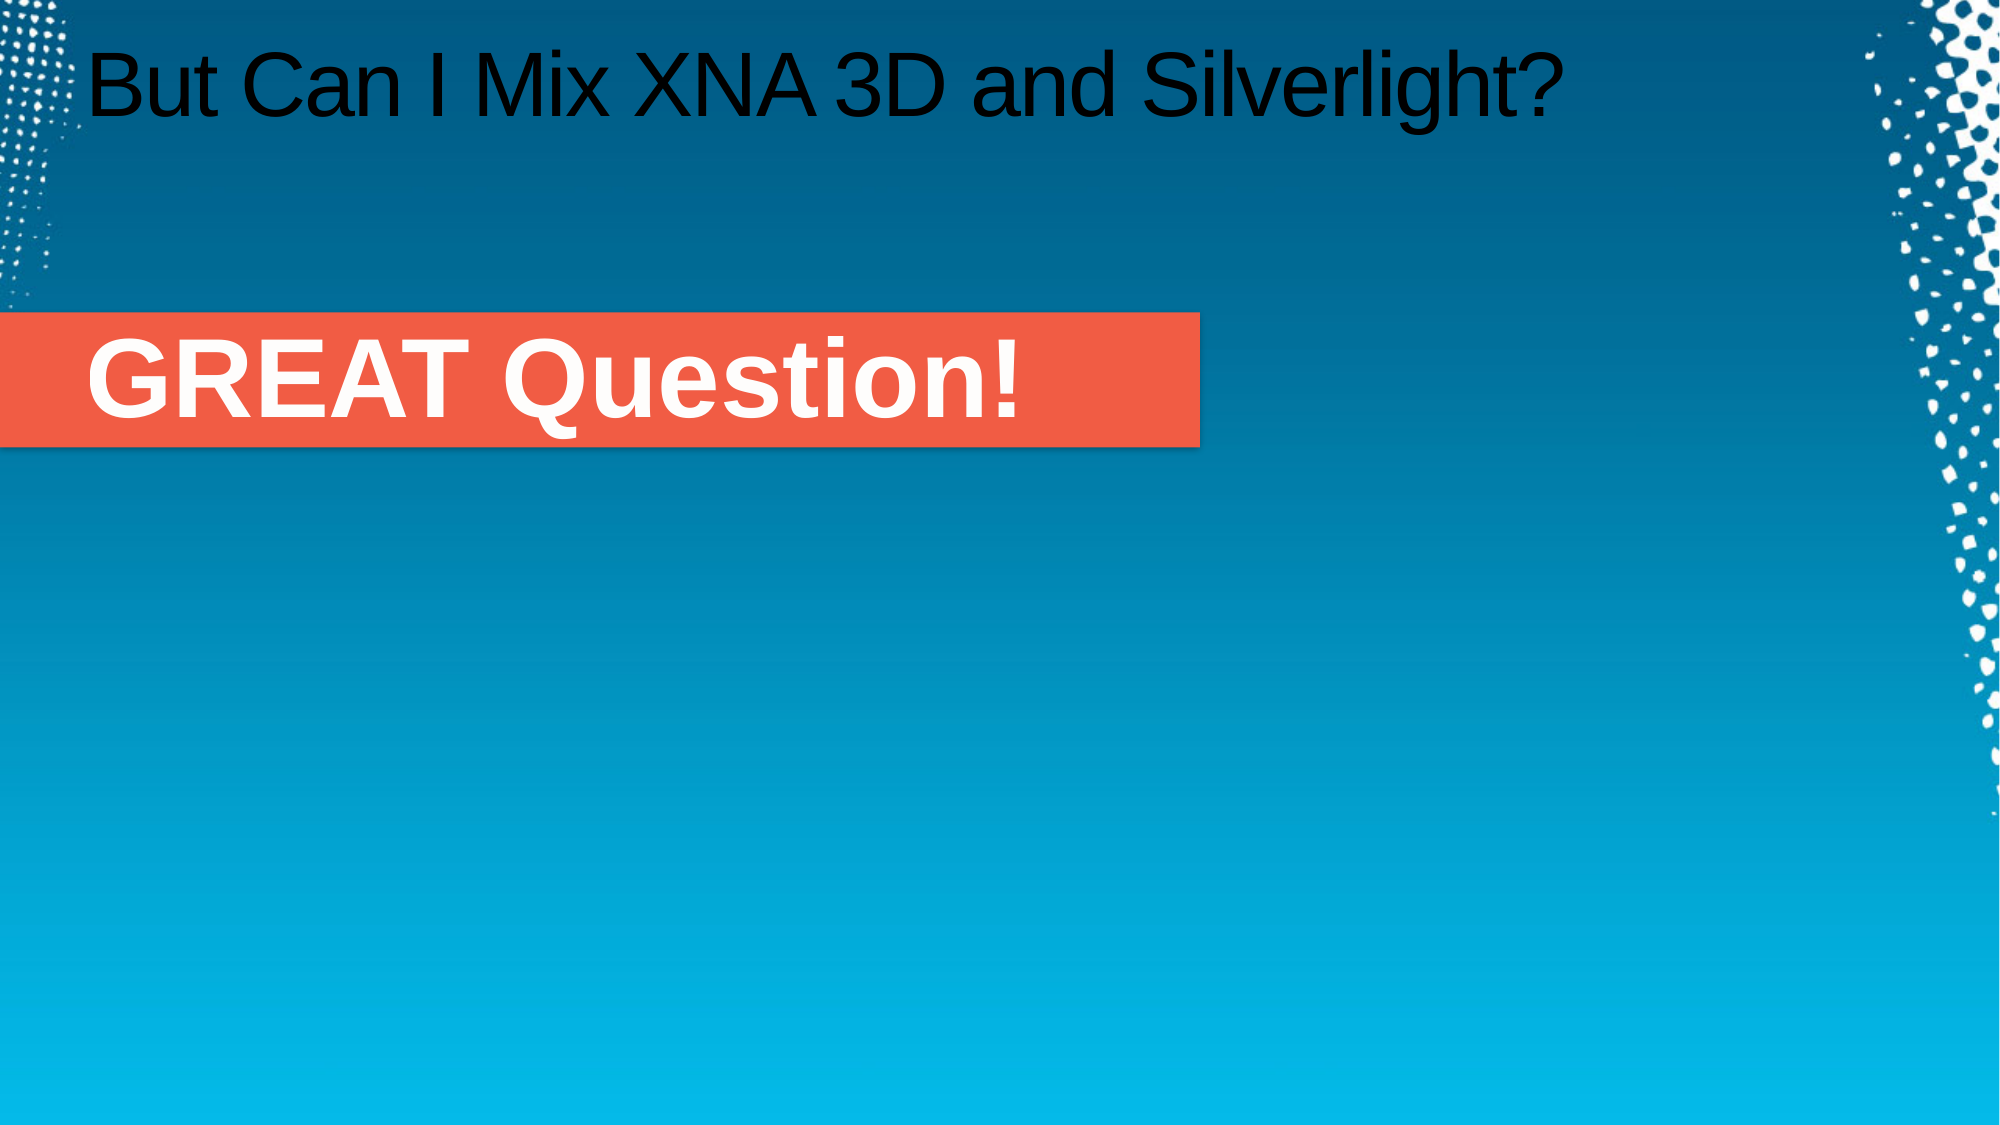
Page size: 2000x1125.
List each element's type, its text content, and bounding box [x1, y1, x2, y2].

picture [1988, 547, 2000, 561]
picture [30, 14, 40, 23]
picture [1980, 460, 1987, 469]
picture [1984, 349, 1992, 357]
picture [17, 129, 23, 136]
picture [1972, 312, 1985, 322]
picture [33, 116, 40, 124]
picture [13, 41, 25, 49]
picture [1945, 213, 1955, 220]
picture [29, 27, 38, 38]
picture [1963, 589, 1976, 607]
picture [1935, 379, 1948, 391]
picture [3, 10, 11, 18]
picture [1935, 0, 2000, 306]
picture [1926, 344, 1939, 358]
picture [1983, 404, 1992, 414]
picture [6, 97, 12, 105]
picture [1932, 235, 1943, 241]
picture [1974, 683, 1985, 694]
picture [1925, 141, 1935, 155]
picture [56, 47, 64, 55]
picture [1970, 426, 1980, 436]
picture [0, 24, 9, 33]
picture [1938, 122, 1950, 133]
picture [1889, 152, 1901, 166]
picture [11, 55, 21, 64]
picture [1979, 657, 1995, 676]
picture [1963, 278, 1976, 291]
picture [1953, 301, 1962, 312]
picture [0, 40, 9, 45]
picture [1911, 223, 1918, 230]
picture [18, 13, 26, 19]
picture [9, 84, 15, 91]
picture [1990, 492, 2000, 505]
picture [1920, 257, 1932, 264]
picture [16, 22, 23, 34]
picture [1942, 269, 1953, 276]
text_box GREAT Question! [0, 312, 1201, 448]
picture [1993, 321, 2000, 339]
picture [1930, 291, 1941, 297]
picture [1952, 502, 1967, 516]
picture [1948, 413, 1958, 424]
picture [34, 101, 43, 111]
picture [24, 72, 32, 79]
picture [1969, 625, 1985, 642]
picture [45, 16, 55, 24]
picture [1963, 535, 1977, 550]
picture [1968, 481, 1978, 492]
picture [54, 76, 60, 83]
picture [1922, 200, 1934, 207]
picture [1935, 177, 1945, 189]
picture [1992, 438, 2000, 448]
picture [42, 31, 53, 39]
picture [47, 0, 57, 10]
picture [38, 74, 47, 80]
picture [1958, 445, 1968, 460]
picture [1978, 517, 1987, 527]
picture [33, 0, 42, 10]
picture [1892, 212, 1902, 216]
picture [1898, 188, 1912, 198]
picture [1991, 637, 2000, 652]
picture [1942, 465, 1958, 483]
picture [1973, 368, 1982, 380]
picture [33, 88, 42, 97]
picture [1957, 187, 1971, 200]
picture [1972, 570, 1986, 583]
picture [1935, 431, 1946, 449]
title But Can I Mix XNA 3D and Silverlight? [85, 37, 1914, 138]
picture [55, 62, 62, 69]
picture [1991, 747, 2000, 765]
picture [1946, 155, 1961, 167]
picture [1915, 109, 1924, 119]
picture [1946, 525, 1956, 533]
picture [1925, 87, 1941, 99]
picture [0, 155, 5, 163]
picture [1982, 714, 1993, 729]
picture [1921, 0, 1934, 8]
picture [1929, 27, 1945, 45]
picture [1919, 367, 1930, 378]
picture [1950, 359, 1960, 366]
picture [1928, 399, 1939, 415]
picture [1960, 392, 1970, 403]
picture [18, 0, 29, 6]
picture [1914, 164, 1923, 177]
picture [1955, 557, 1965, 573]
picture [1900, 240, 1912, 254]
picture [1994, 382, 2000, 391]
picture [1981, 604, 2000, 620]
picture [1909, 274, 1920, 291]
picture [58, 32, 66, 41]
picture [1955, 246, 1965, 256]
picture [31, 131, 37, 138]
picture [1995, 582, 2000, 595]
picture [1941, 324, 1952, 332]
picture [16, 143, 21, 151]
picture [1963, 335, 1972, 344]
picture [10, 69, 17, 78]
picture [1988, 691, 2000, 709]
picture [26, 57, 34, 68]
picture [1914, 308, 1929, 326]
picture [41, 59, 48, 67]
picture [43, 42, 49, 53]
picture [28, 42, 36, 53]
